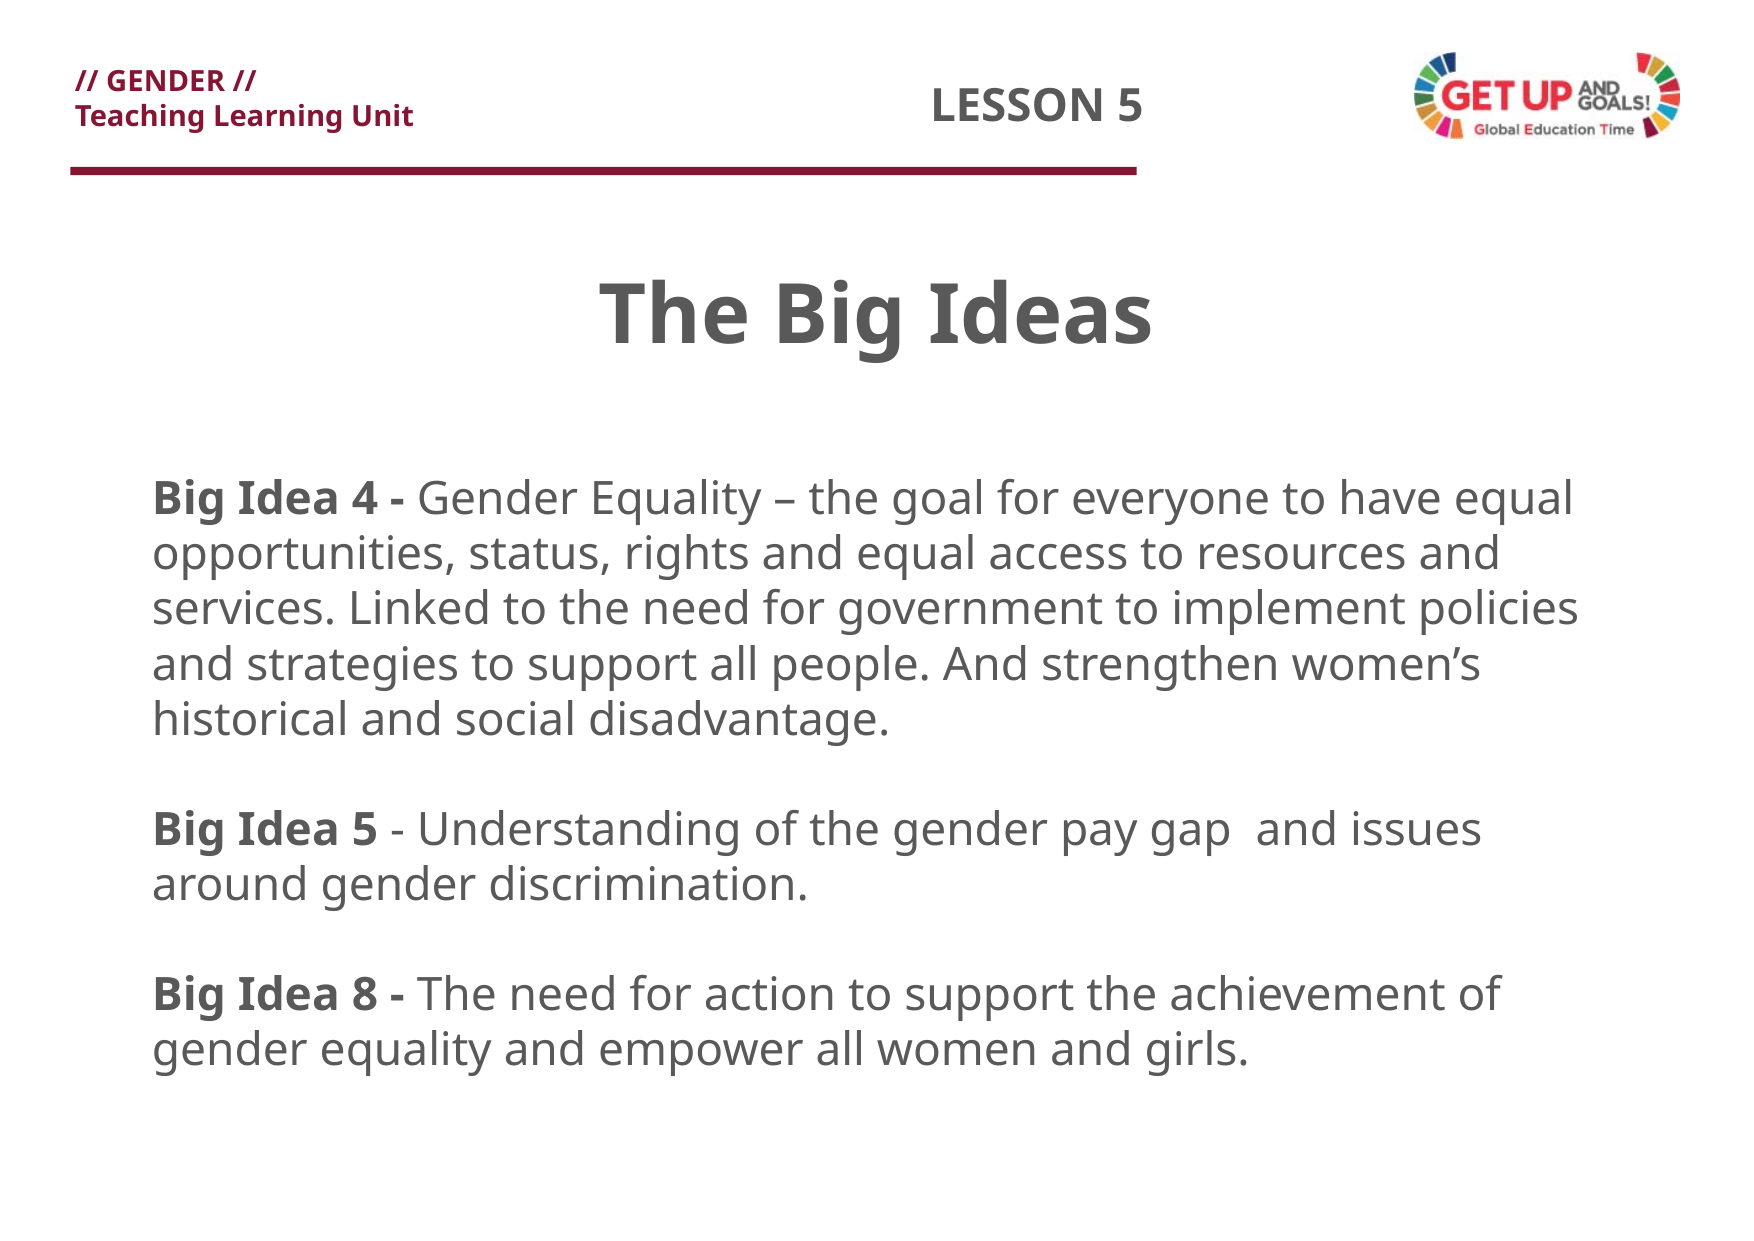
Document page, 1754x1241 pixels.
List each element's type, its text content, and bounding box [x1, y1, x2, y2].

list The Big Ideas [269, 226, 1485, 394]
title Big Idea 4 - Gender Equality – the goal for everyone to have equal opportunities, status, rights and equal access to resources and services. Linked to the need for government to implement policies and strategies to support all people. And strengthen women’s historical and social disadvantage. Big Idea 5 - Understanding of the gender pay gap and issues around gender discrimination. Big Idea 8 - The need for action to support the achievement of gender equality and empower all women and girls. [131, 360, 1623, 1184]
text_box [59, 47, 1680, 176]
